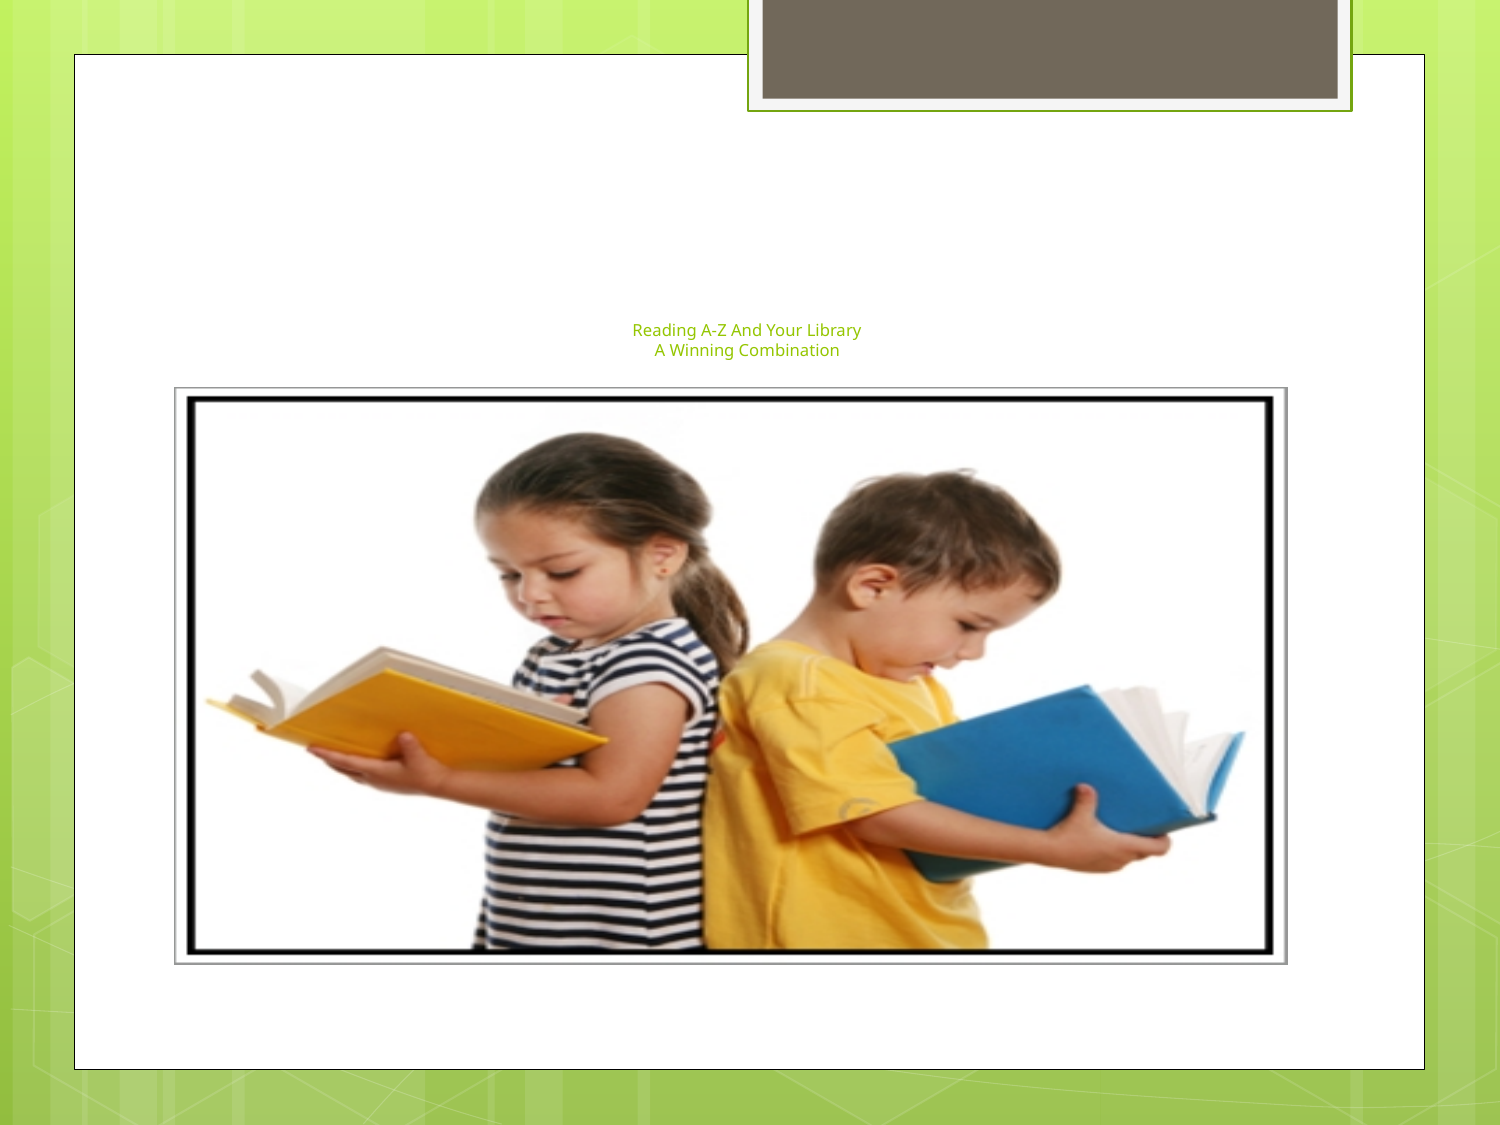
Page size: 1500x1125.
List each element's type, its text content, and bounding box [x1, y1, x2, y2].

title Reading A-Z And Your Library A Winning Combination [171, 112, 1324, 388]
picture [174, 387, 1288, 966]
